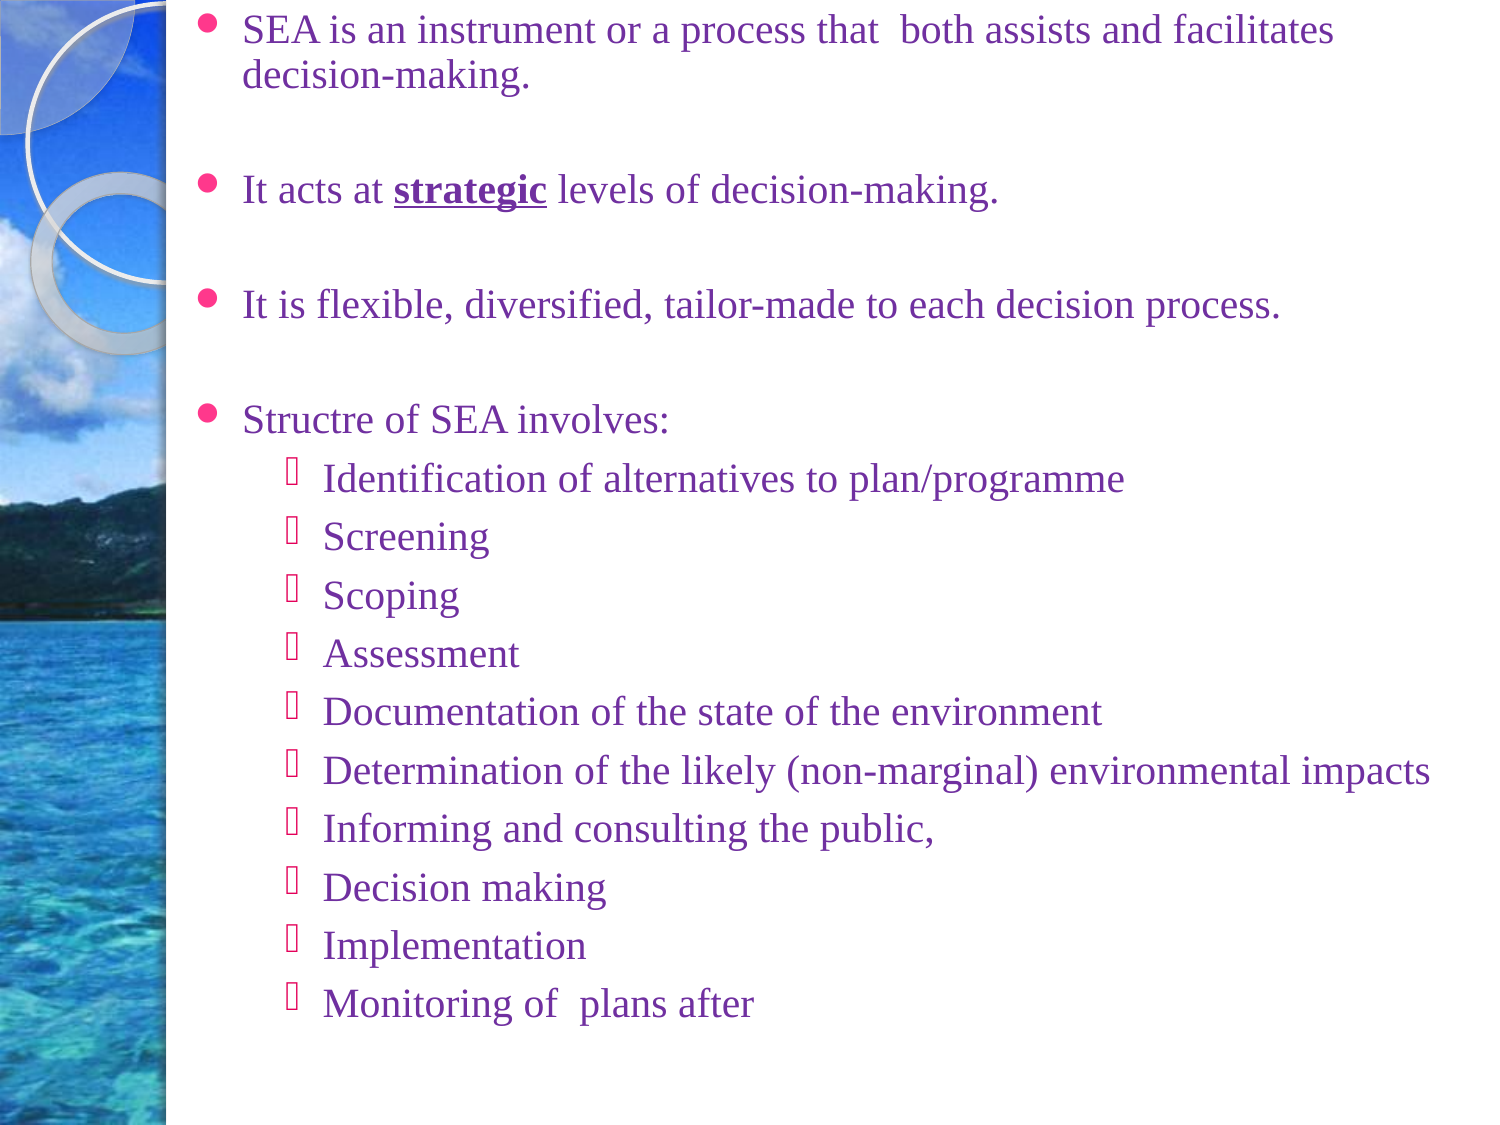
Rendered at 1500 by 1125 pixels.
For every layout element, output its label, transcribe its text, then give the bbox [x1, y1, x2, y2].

picture [0, 134, 166, 1125]
picture [32, 13, 160, 207]
list SEA is an instrument or a process that both assists and facilitates decision-making. It acts at strategic levels of decision-making. It is flexible, diversified, tailor-made to each decision process. Structre of SEA involves: Identification of alternatives to plan/programme Screening Scoping Assessment Documentation of the state of the environment Determination of the likely (non-marginal) environmental impacts Informing and consulting the public, Decision making Implementation Monitoring of plans after [162, 0, 1500, 963]
picture [53, 240, 160, 332]
picture [62, 195, 160, 280]
picture [136, 0, 162, 4]
